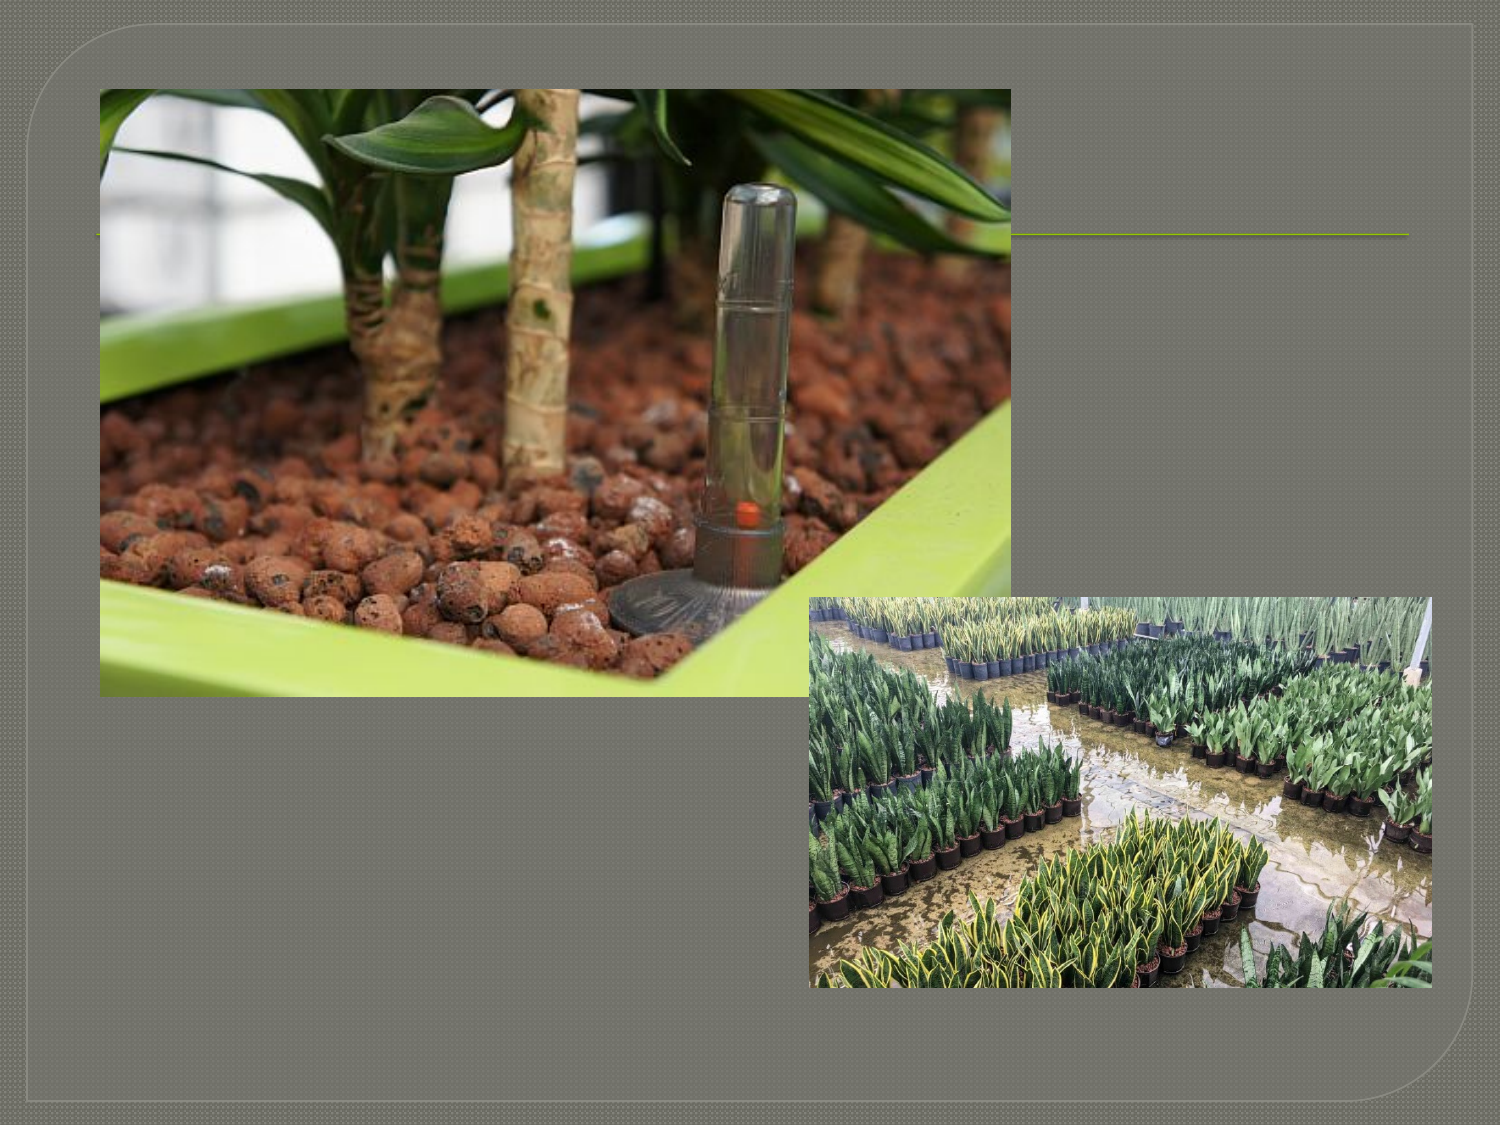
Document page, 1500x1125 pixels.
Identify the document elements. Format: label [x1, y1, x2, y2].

picture [100, 89, 1432, 988]
